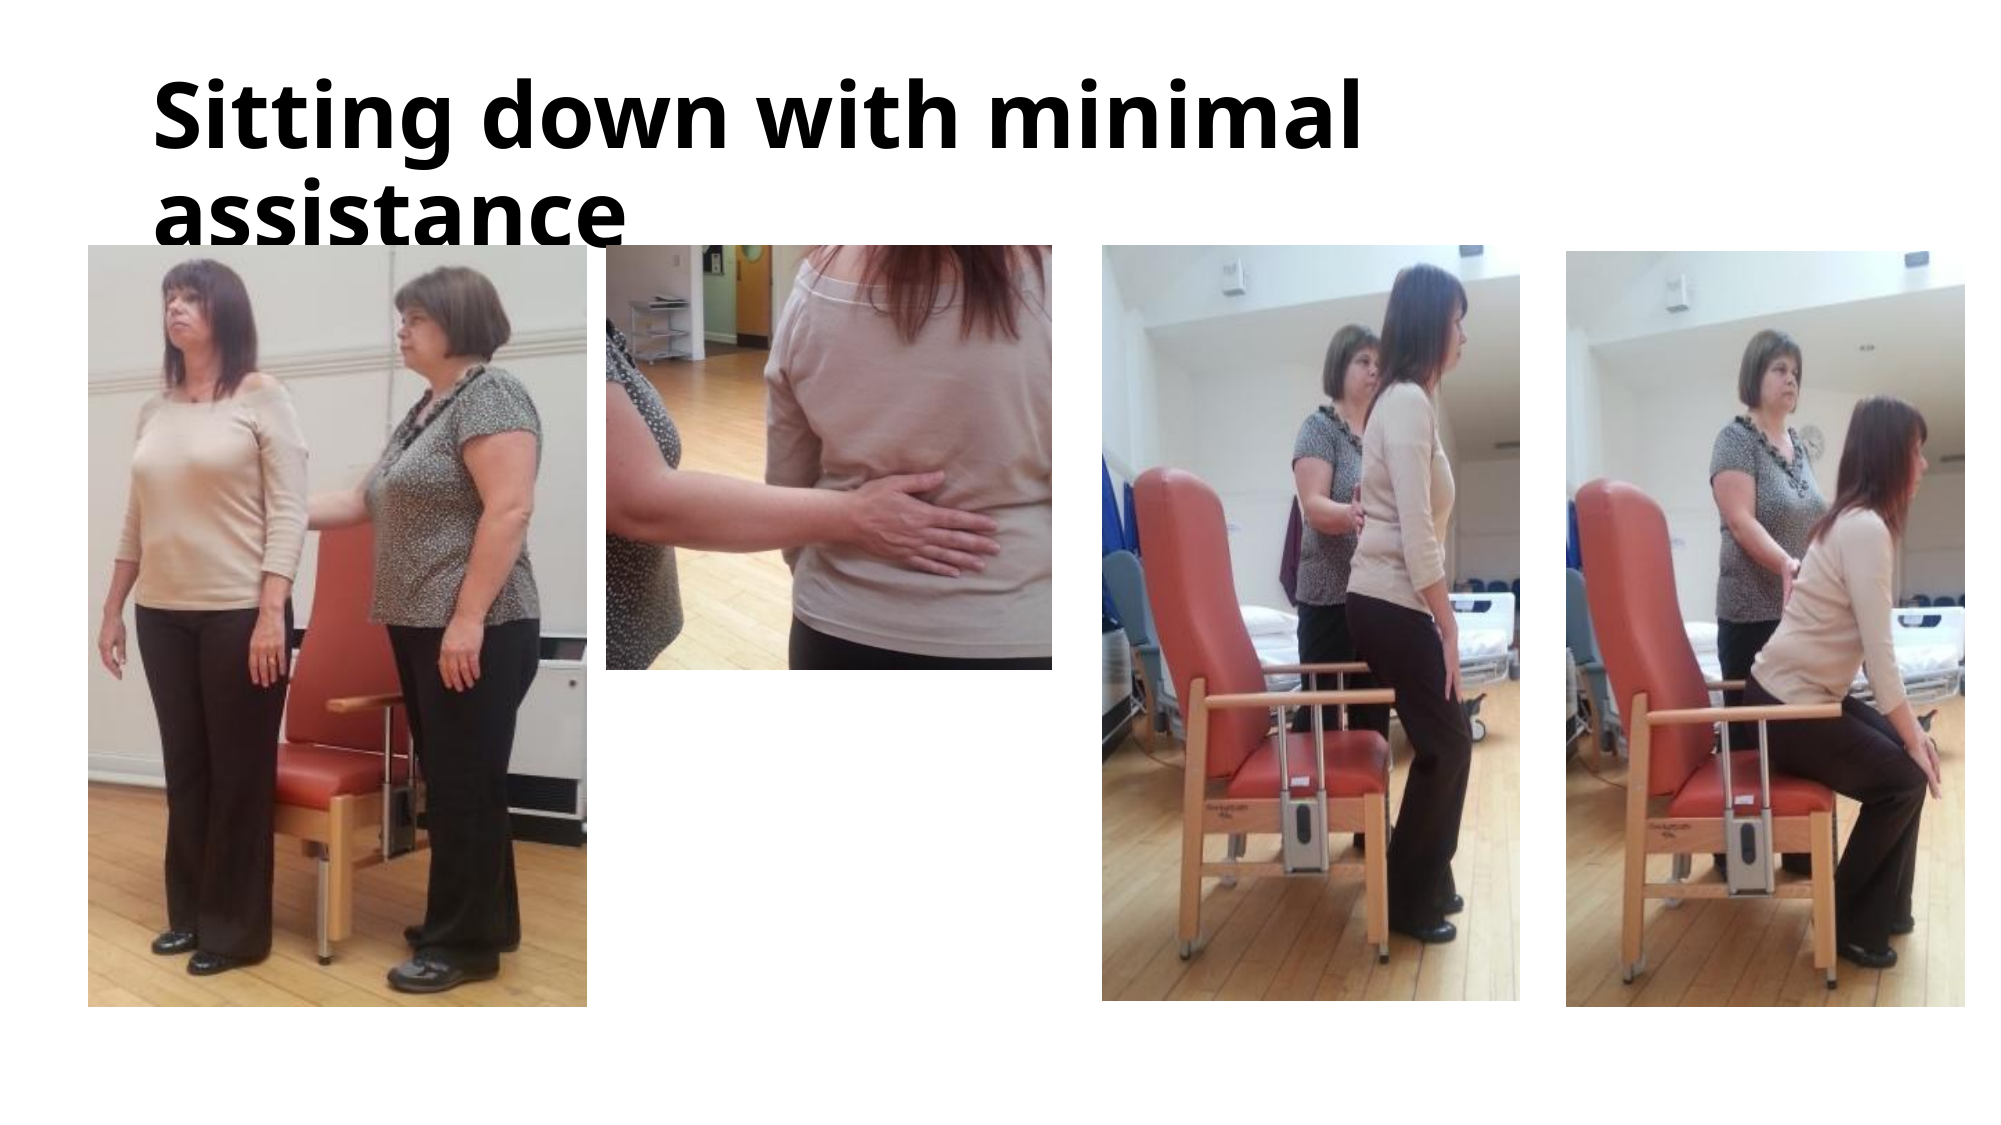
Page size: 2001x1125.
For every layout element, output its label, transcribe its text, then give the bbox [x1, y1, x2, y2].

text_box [1102, 245, 1965, 1007]
picture [606, 245, 1052, 670]
picture [88, 245, 587, 1007]
title Sitting down with minimal assistance [137, 59, 1863, 278]
